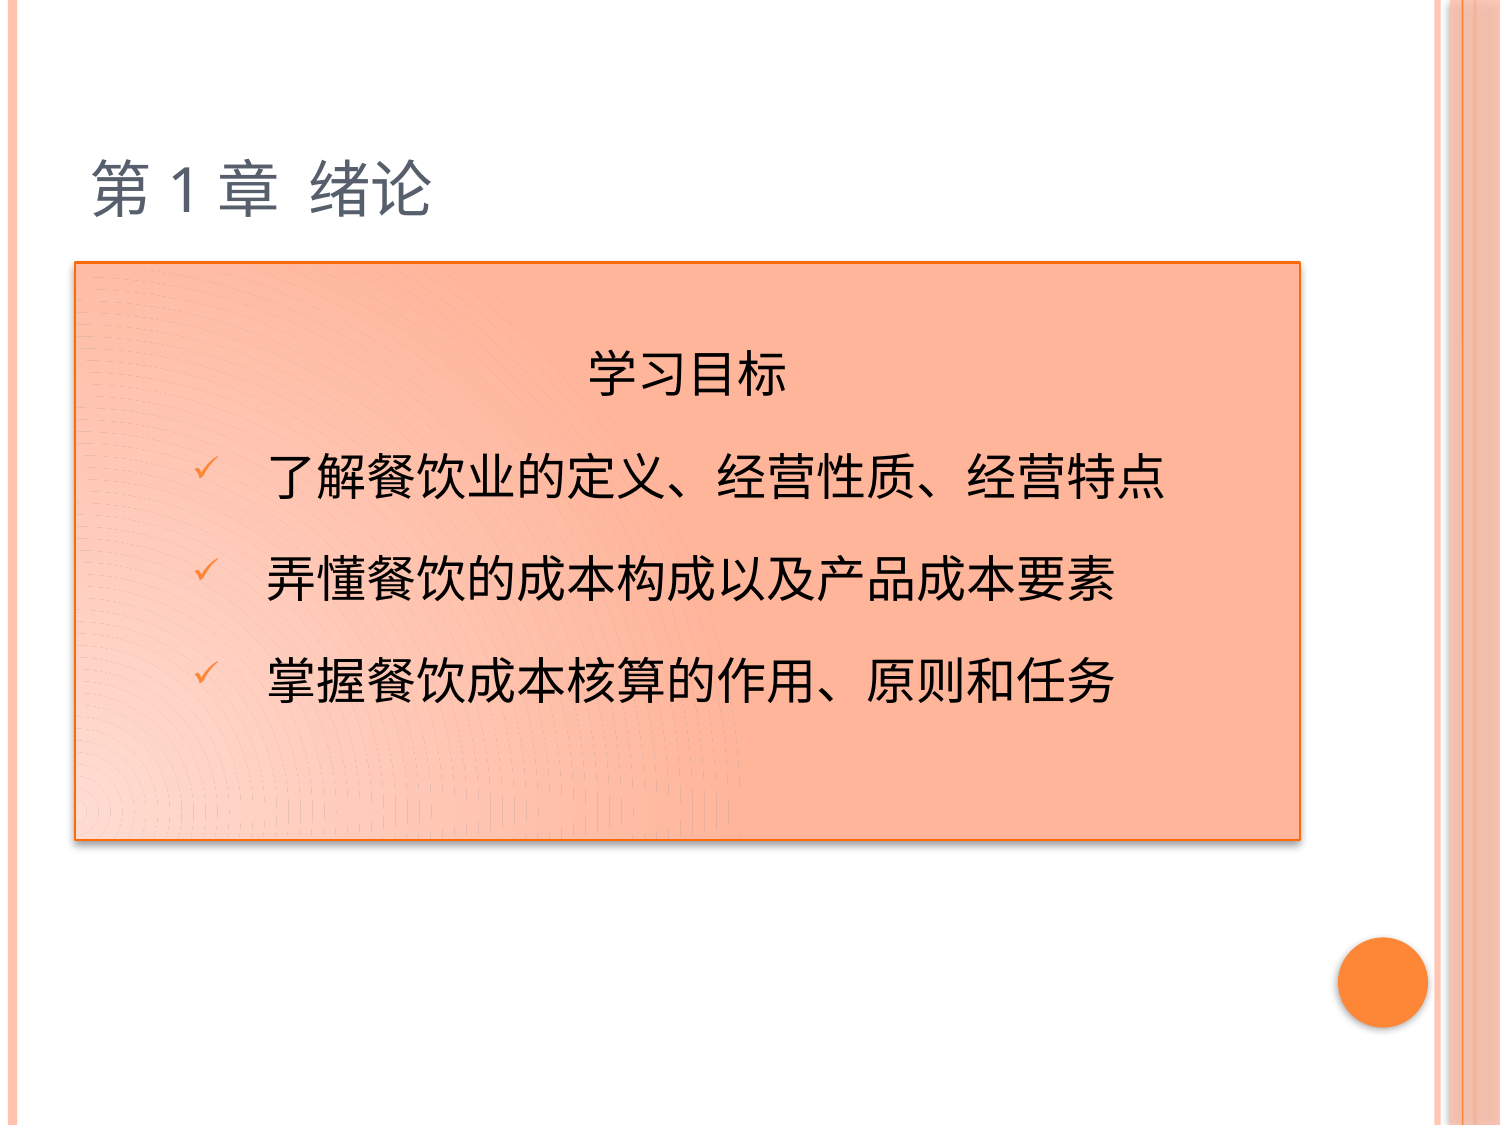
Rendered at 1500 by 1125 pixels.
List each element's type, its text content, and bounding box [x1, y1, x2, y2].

title 第1章 绪论 [75, 45, 1300, 233]
list 学习目标 了解餐饮业的定义、经营性质、经营特点 弄懂餐饮的成本构成以及产品成本要素 掌握餐饮成本核算的作用、原则和任务 [74, 261, 1301, 841]
